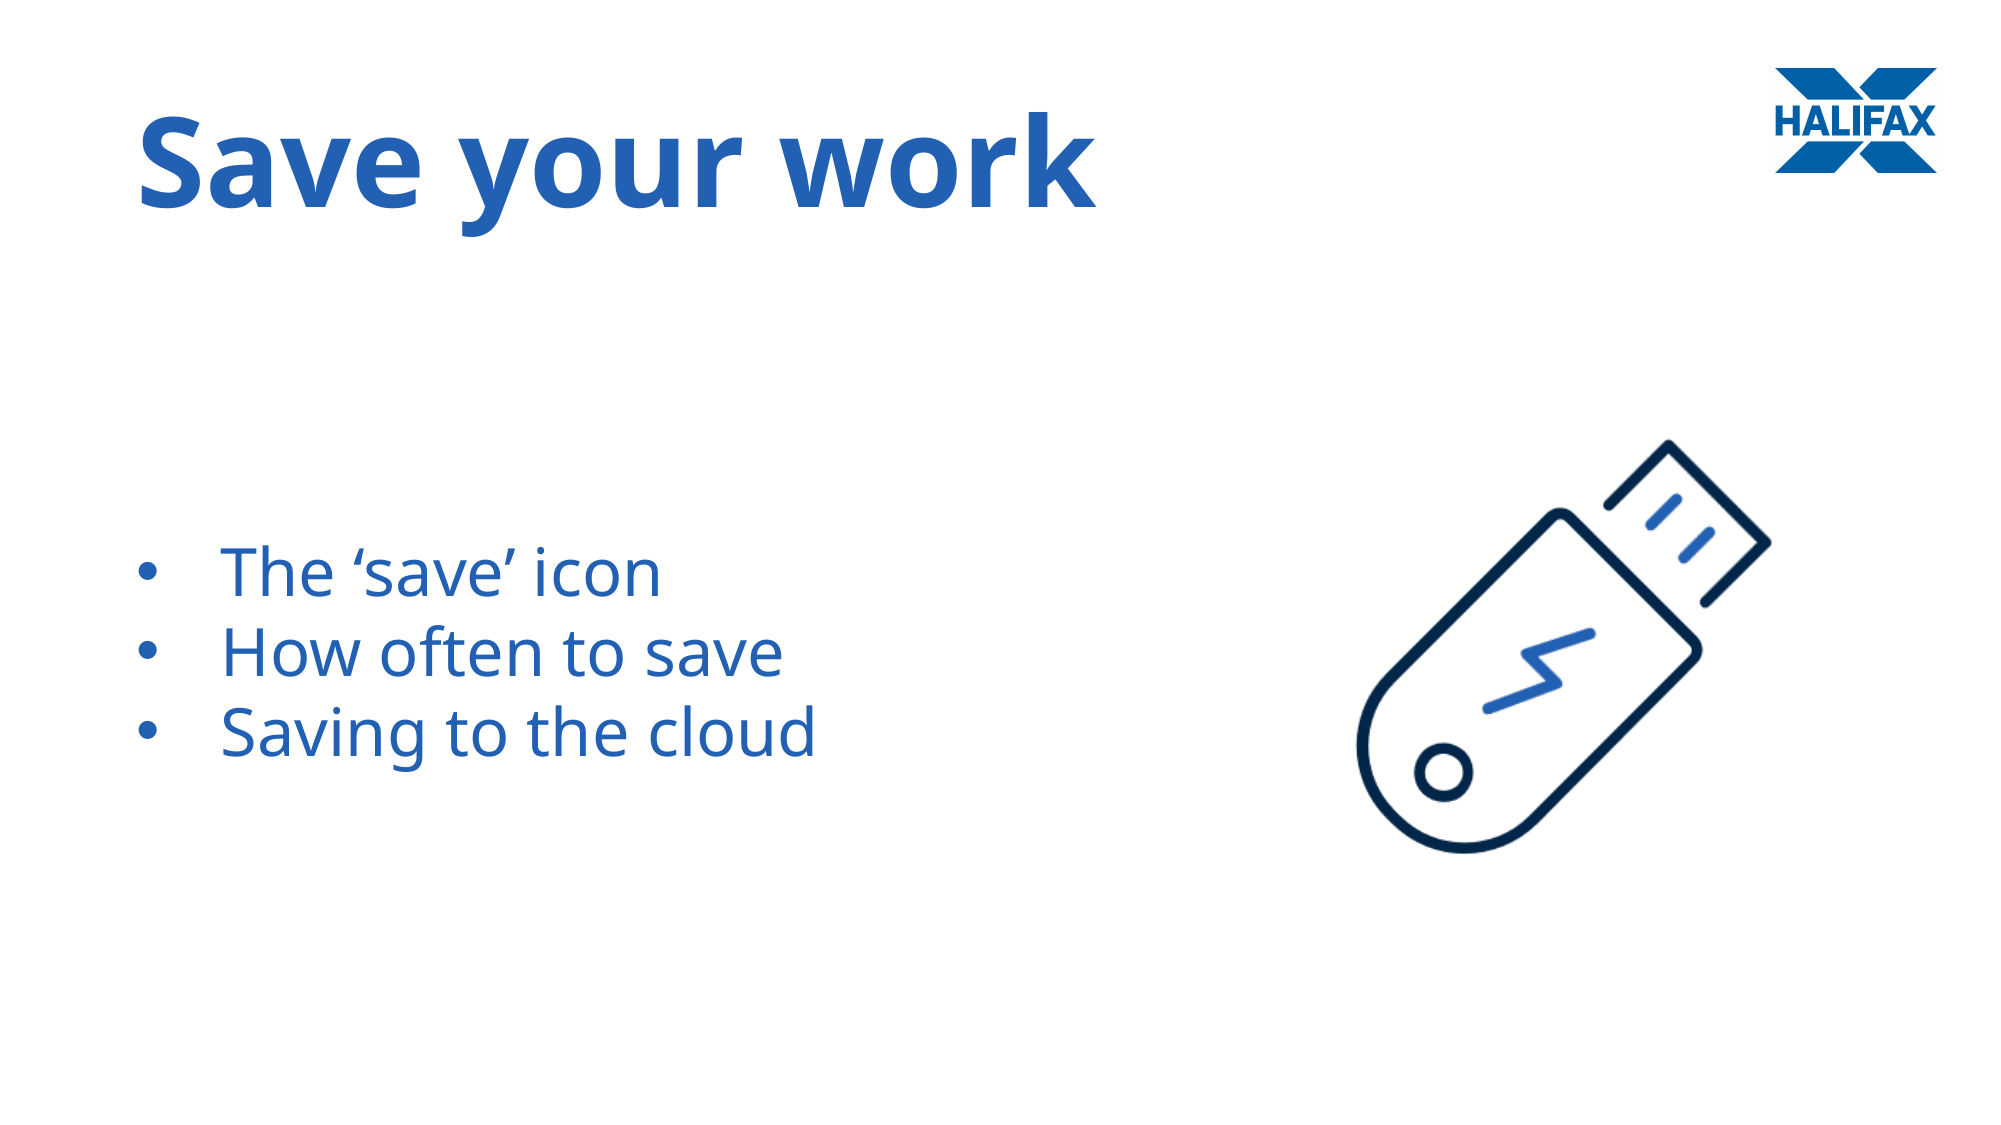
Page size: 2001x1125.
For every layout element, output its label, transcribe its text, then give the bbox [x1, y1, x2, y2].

list Save your work [121, 75, 1579, 221]
list The ‘save’ icon How often to save Saving to the cloud [121, 328, 1170, 972]
picture [1236, 327, 1879, 972]
picture [1775, 68, 1937, 173]
